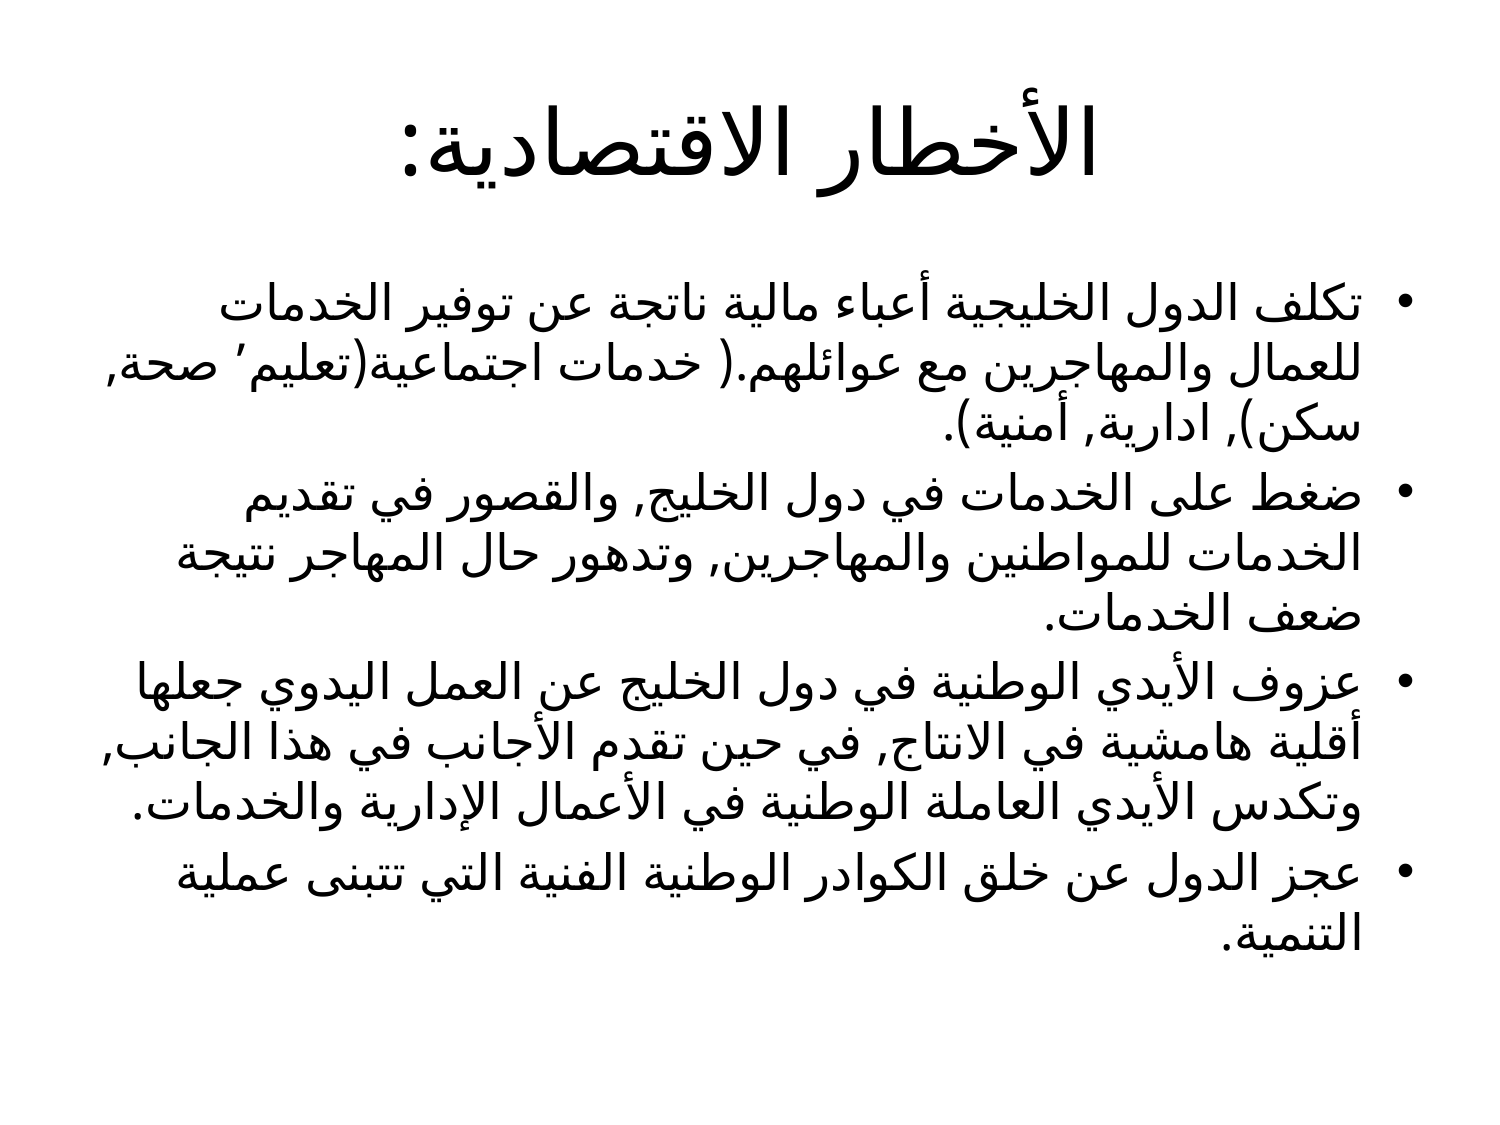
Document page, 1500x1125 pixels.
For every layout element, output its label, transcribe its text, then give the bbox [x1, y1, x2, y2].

title الأخطار الاقتصادية: [75, 45, 1425, 233]
list تكلف الدول الخليجية أعباء مالية ناتجة عن توفير الخدمات للعمال والمهاجرين مع عوائلهم.( خدمات اجتماعية(تعليم’ صحة, سكن), ادارية, أمنية). ضغط على الخدمات في دول الخليج, والقصور في تقديم الخدمات للمواطنين والمهاجرين, وتدهور حال المهاجر نتيجة ضعف الخدمات. عزوف الأيدي الوطنية في دول الخليج عن العمل اليدوي جعلها أقلية هامشية في الانتاج, في حين تقدم الأجانب في هذا الجانب, وتكدس الأيدي العاملة الوطنية في الأعمال الإدارية والخدمات. عجز الدول عن خلق الكوادر الوطنية الفنية التي تتبنى عملية التنمية. [75, 262, 1425, 1005]
